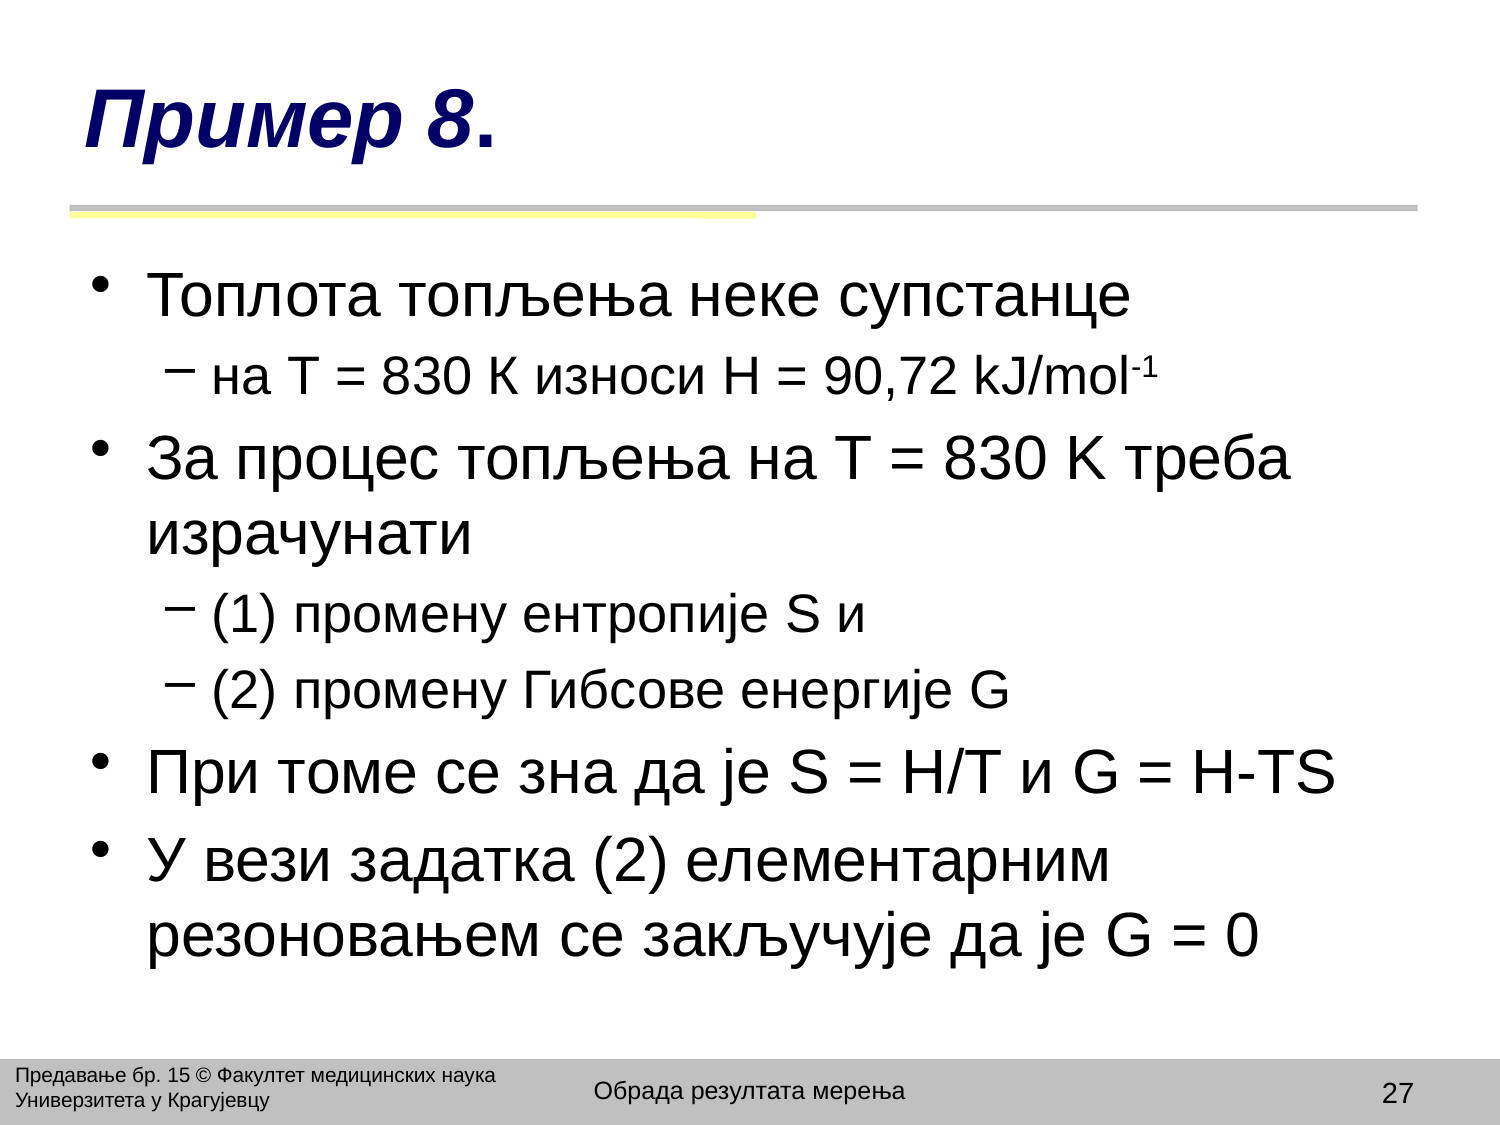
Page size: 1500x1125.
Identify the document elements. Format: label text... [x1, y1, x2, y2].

title Пример 8. [69, 19, 1426, 208]
footer Обрада резултата мерења [512, 1066, 988, 1125]
slide_number 27 [1079, 1066, 1430, 1125]
slide_number Предавање бр. 15 © Факултет медицинских наука Универзитета у Крагујевцу [0, 1053, 631, 1108]
list Топлота топљења неке супстанце на Т = 830 К износи H = 90,72 kJ/mol-1 За процес топљења на Т = 830 K треба израчунати (1) промену ентропије S и (2) промену Гибсове енергије G При томе се зна да је S = H/Т и G = H-ТS У вези задатка (2) елементарним резоновањем се закључује да је G = 0 [74, 246, 1426, 1023]
